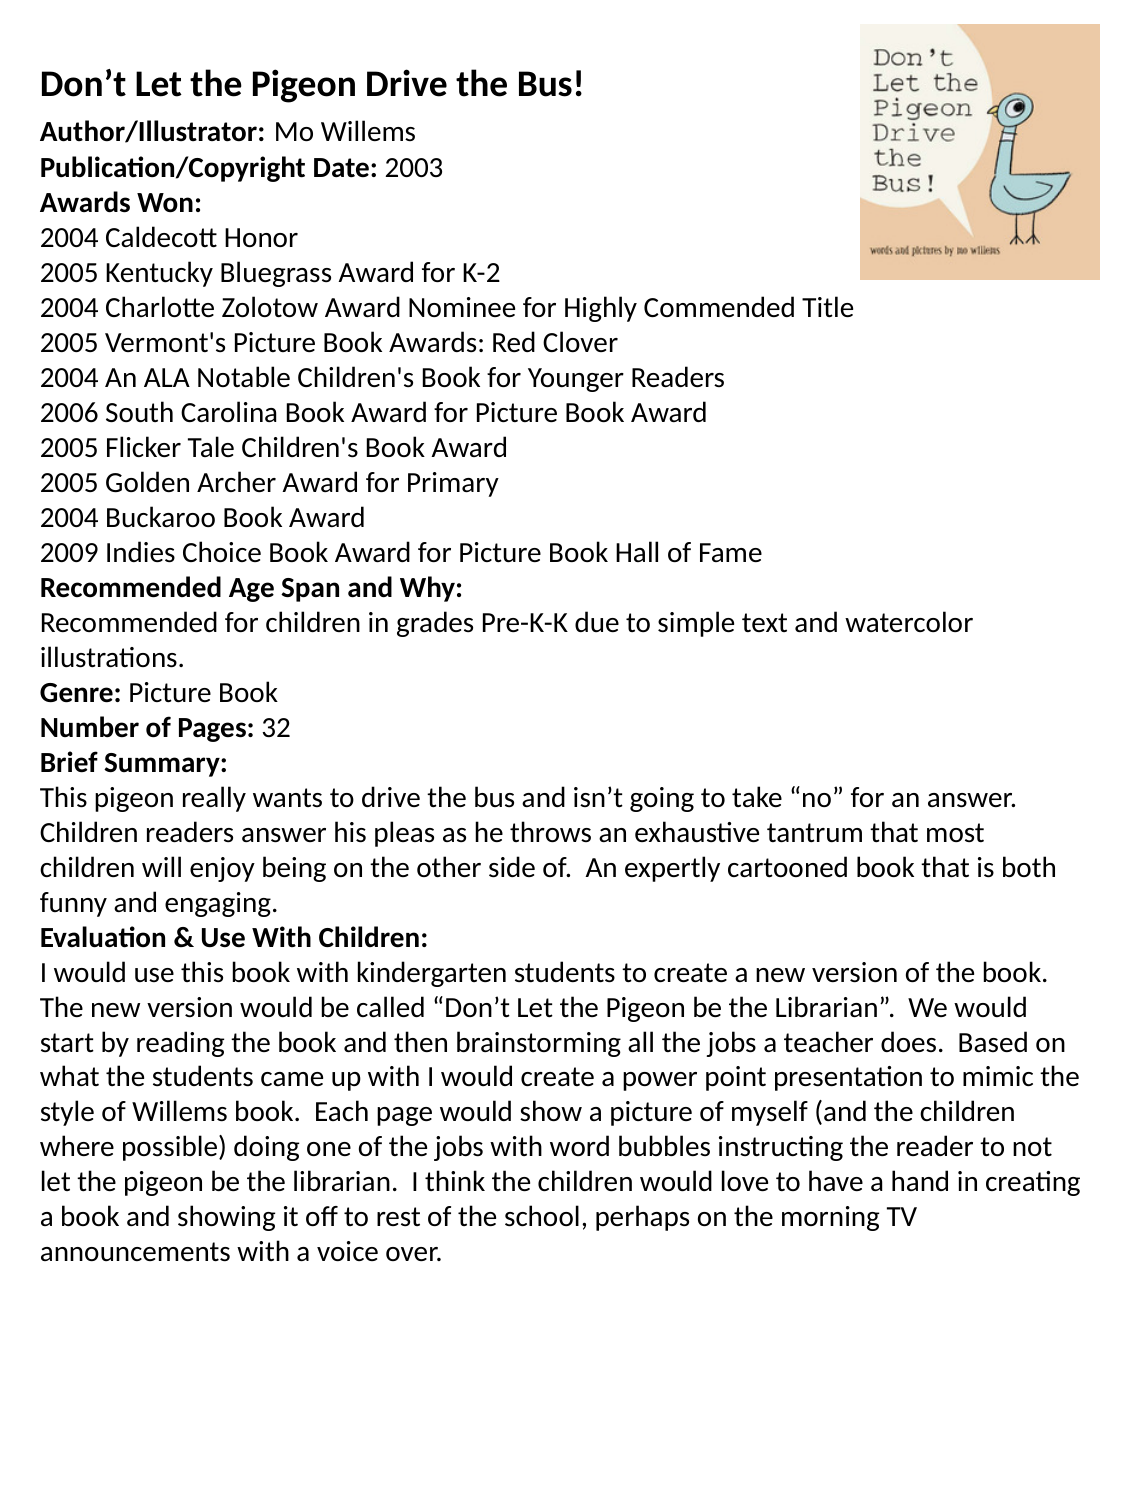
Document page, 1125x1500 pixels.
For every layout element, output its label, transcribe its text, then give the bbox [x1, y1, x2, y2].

text_box Don’t Let the Pigeon Drive the Bus! Author/Illustrator: Mo Willems Publication/Copyright Date: 2003 Awards Won: 2004 Caldecott Honor 2005 Kentucky Bluegrass Award for K-2 2004 Charlotte Zolotow Award Nominee for Highly Commended Title 2005 Vermont's Picture Book Awards: Red Clover 2004 An ALA Notable Children's Book for Younger Readers 2006 South Carolina Book Award for Picture Book Award 2005 Flicker Tale Children's Book Award 2005 Golden Archer Award for Primary 2004 Buckaroo Book Award 2009 Indies Choice Book Award for Picture Book Hall of Fame Recommended Age Span and Why: Recommended for children in grades Pre-K-K due to simple text and watercolor illustrations. Genre: Picture Book Number of Pages: 32 Brief Summary: This pigeon really wants to drive the bus and isn’t going to take “no” for an answer. Children readers answer his pleas as he throws an exhaustive tantrum that most children will enjoy being on the other side of. An expertly cartooned book that is both funny and engaging. Evaluation & Use With Children: I would use this book with kindergarten students to create a new version of the book. The new version would be called “Don’t Let the Pigeon be the Librarian”. We would start by reading the book and then brainstorming all the jobs a teacher does. Based on what the students came up with I would create a power point presentation to mimic the style of Willems book. Each page would show a picture of myself (and the children where possible) doing one of the jobs with word bubbles instructing the reader to not let the pigeon be the librarian. I think the children would love to have a hand in creating a book and showing it off to rest of the school, perhaps on the morning TV announcements with a voice over. [24, 51, 1100, 1275]
picture [860, 24, 1101, 281]
